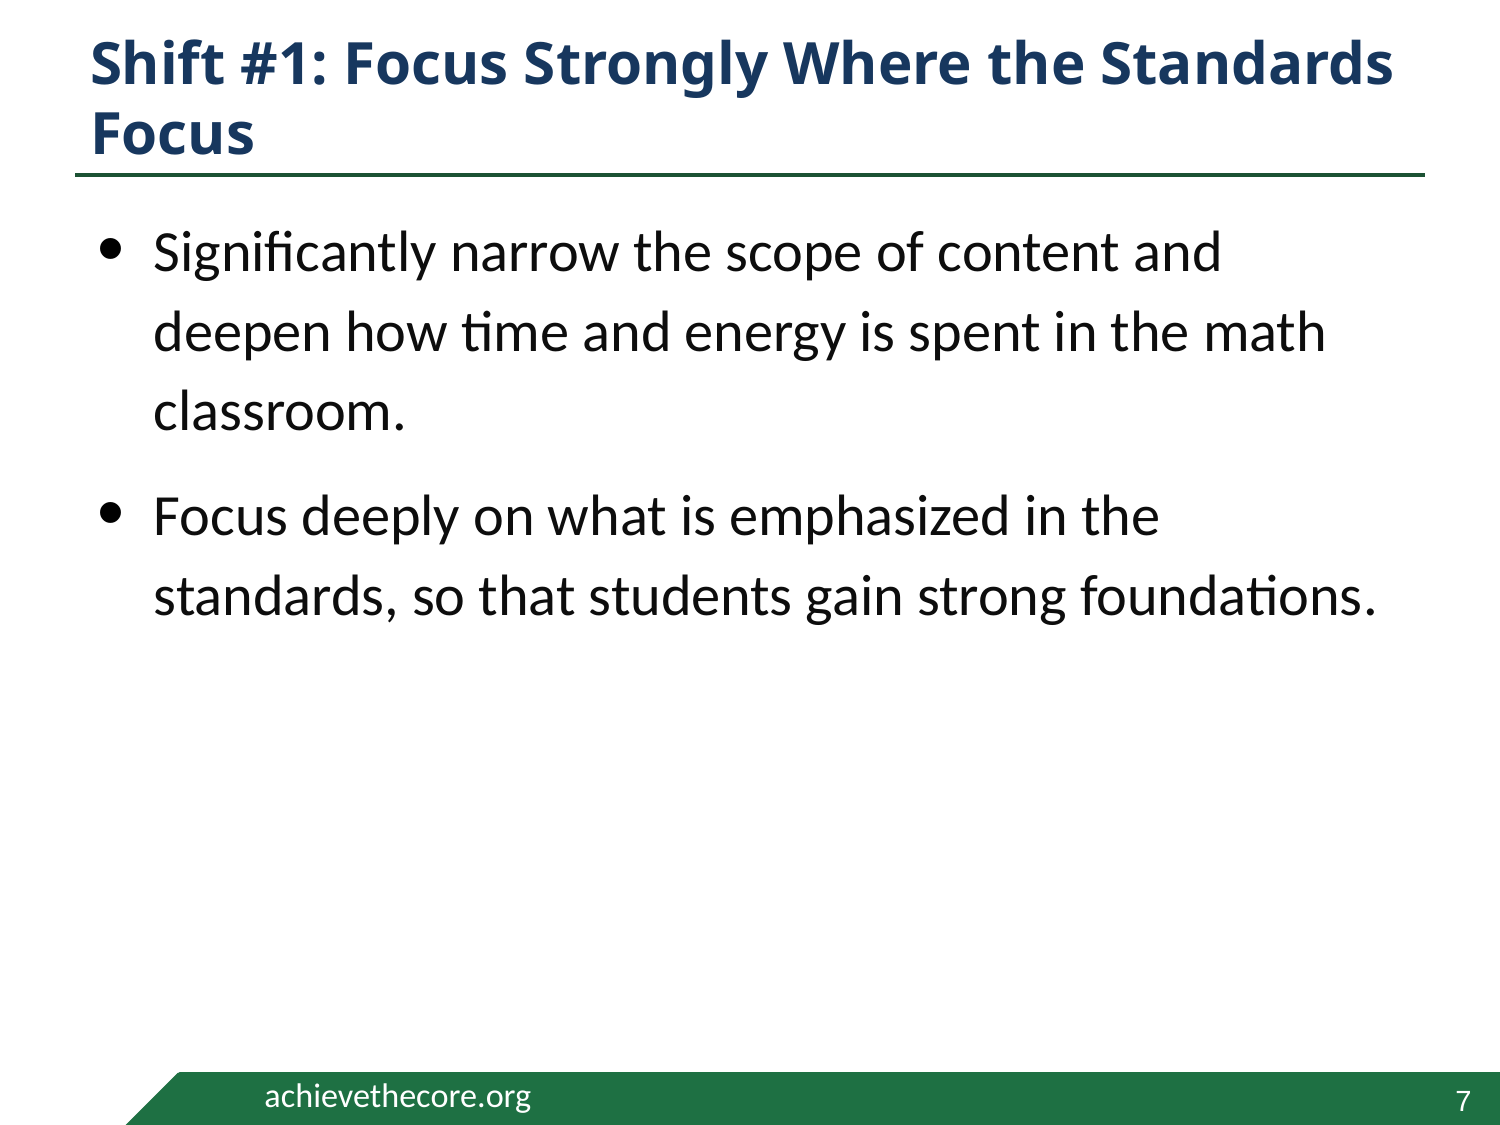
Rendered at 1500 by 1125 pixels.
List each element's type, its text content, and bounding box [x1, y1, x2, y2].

list Significantly narrow the scope of content and deepen how time and energy is spent in the math classroom. Focus deeply on what is emphasized in the standards, so that students gain strong foundations. [82, 195, 1418, 849]
slide_number 7 [1136, 1073, 1487, 1125]
title Shift #1: Focus Strongly Where the Standards Focus [75, 0, 1425, 198]
